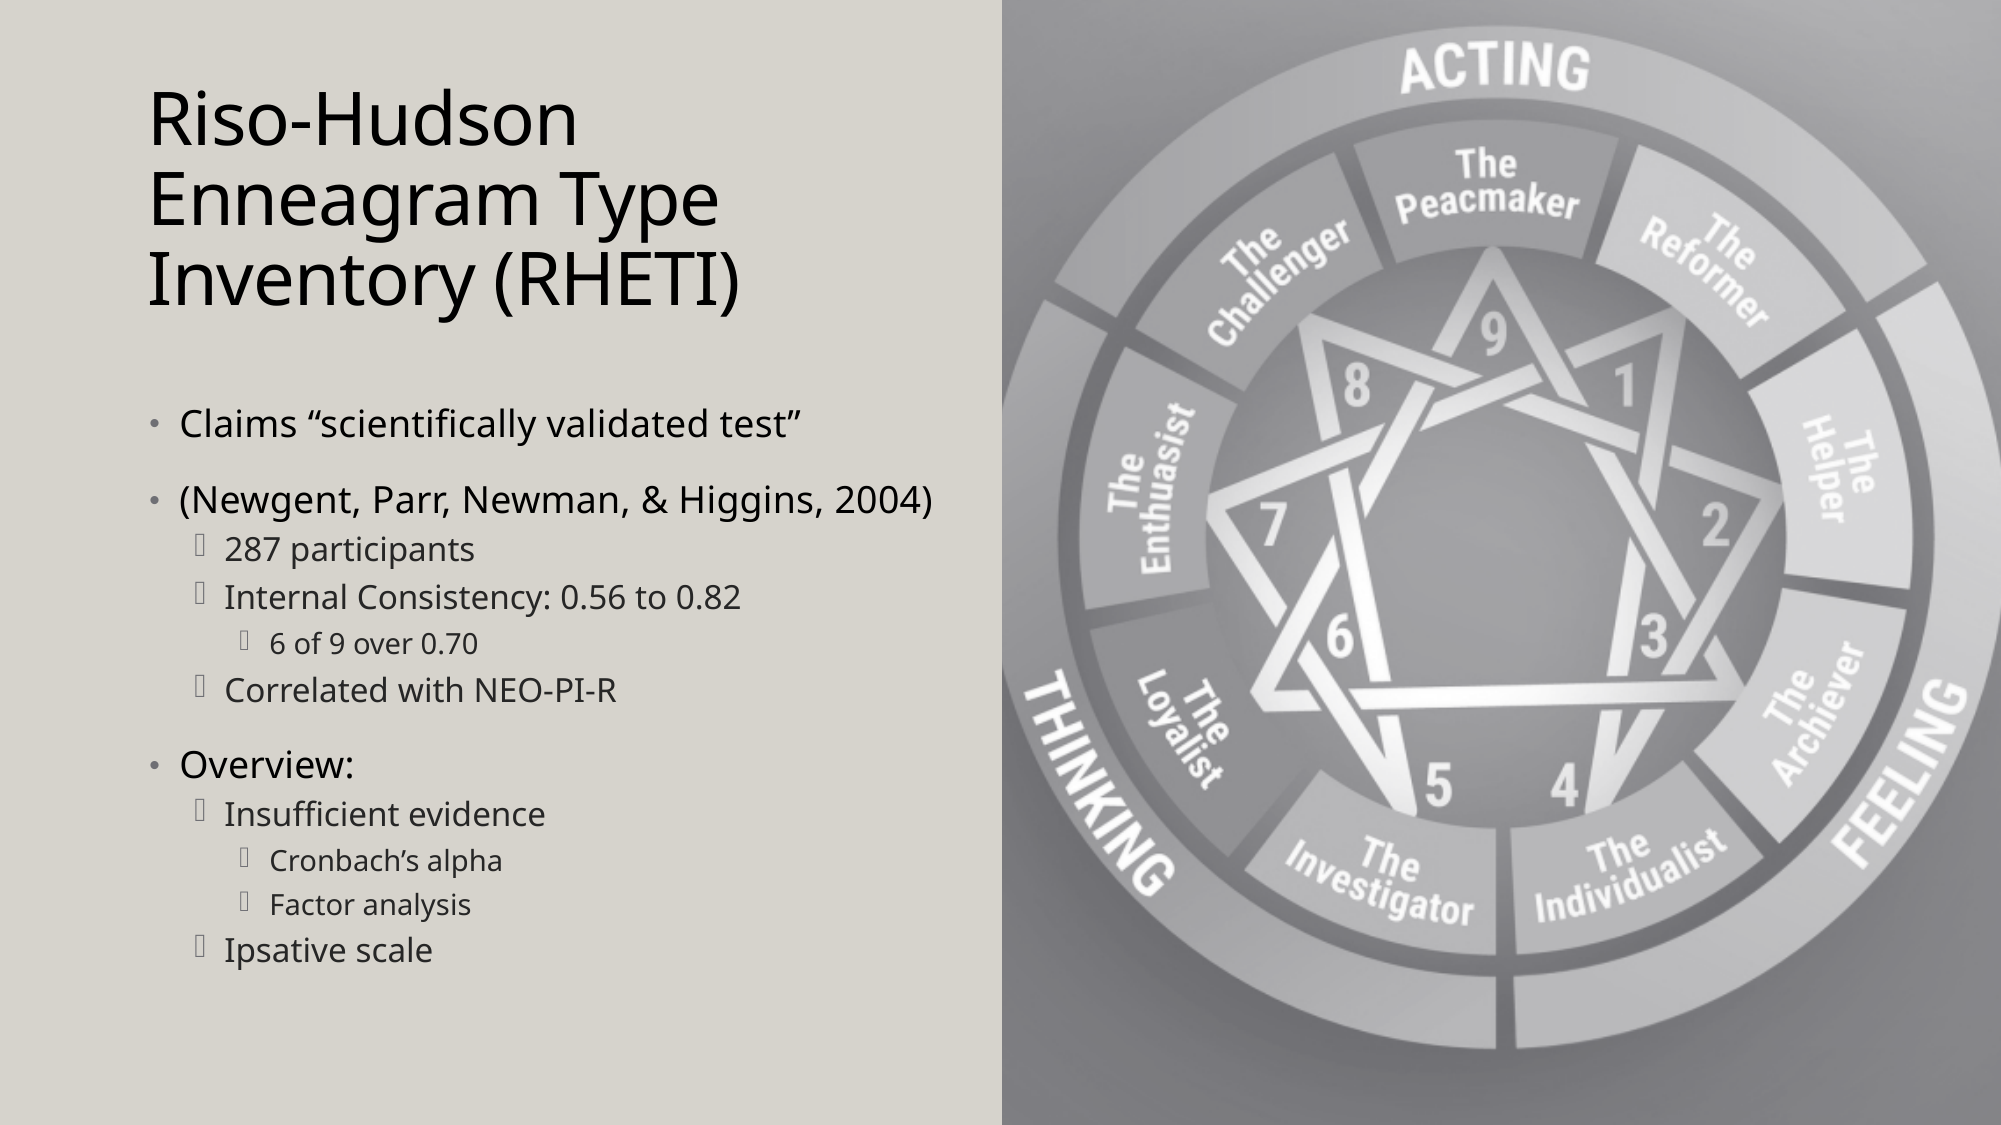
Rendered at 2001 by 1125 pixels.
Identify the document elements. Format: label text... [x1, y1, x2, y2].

picture [1001, 0, 2000, 1125]
list Claims “scientifically validated test” (Newgent, Parr, Newman, & Higgins, 2004) 287 participants Internal Consistency: 0.56 to 0.82 6 of 9 over 0.70 Correlated with NEO-PI-R Overview: Insufficient evidence Cronbach’s alpha Factor analysis Ipsative scale [134, 395, 964, 992]
title Riso-Hudson Enneagram Type Inventory (RHETI) [132, 73, 965, 330]
